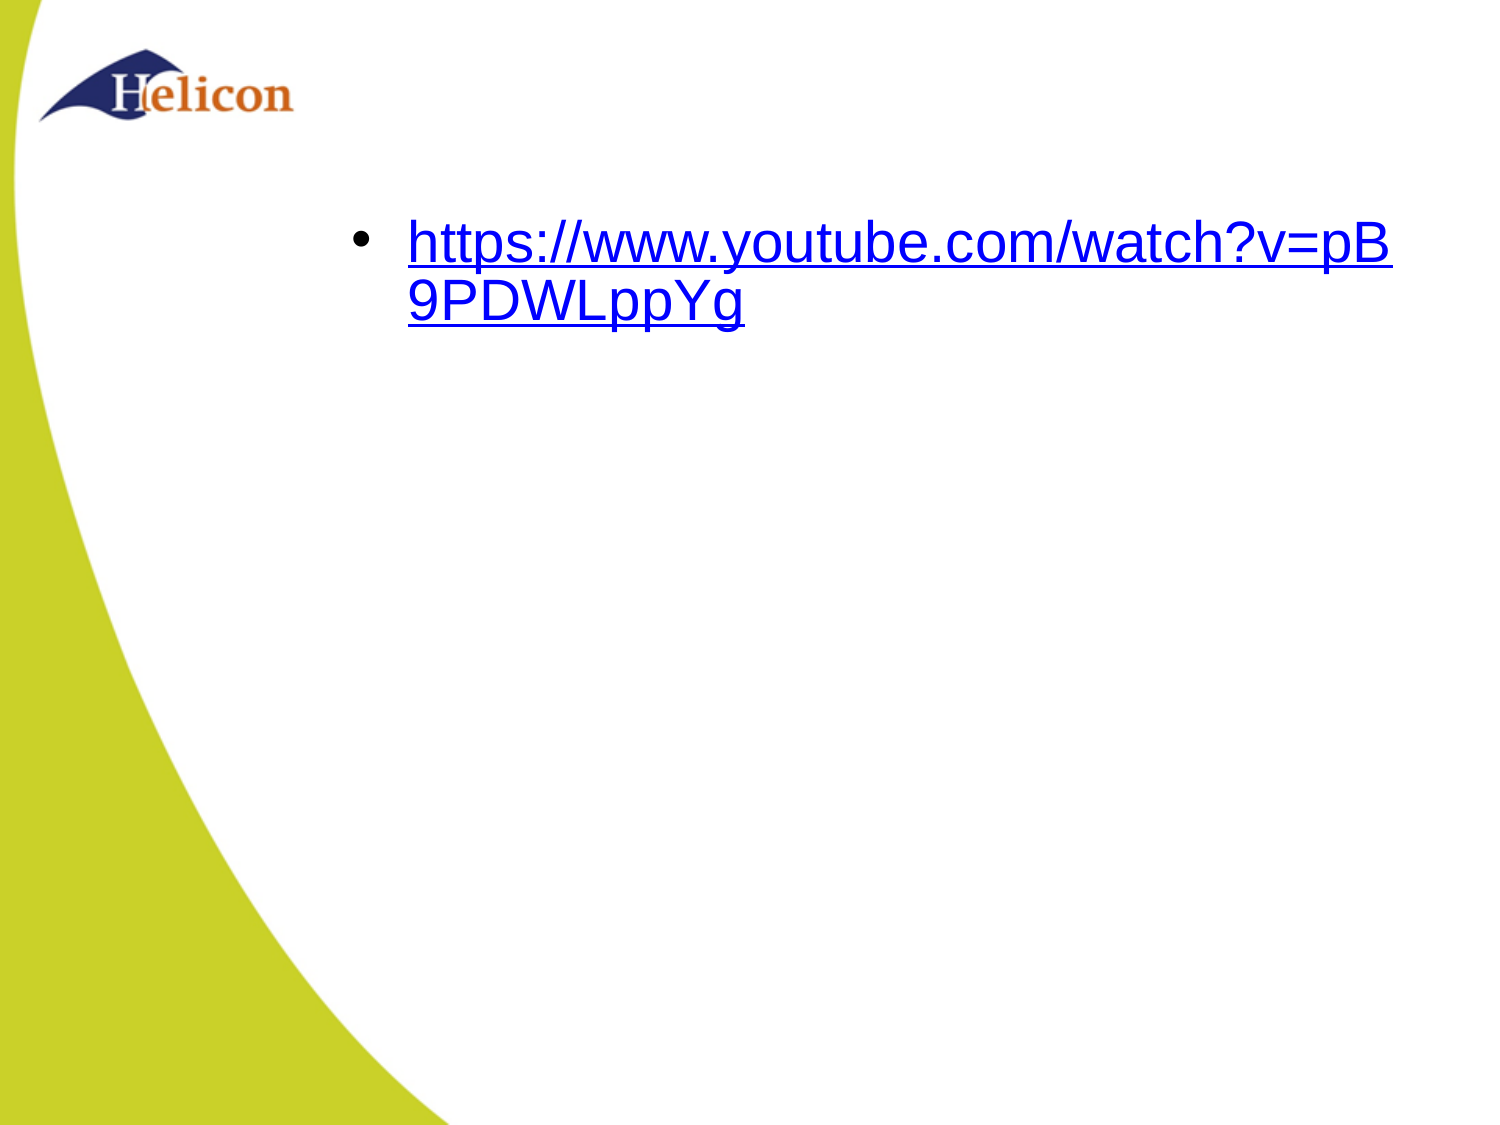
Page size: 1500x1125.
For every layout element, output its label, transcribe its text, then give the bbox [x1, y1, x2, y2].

picture [0, 0, 1500, 1125]
list https://www.youtube.com/watch?v=pB9PDWLppYg [336, 196, 1425, 1005]
